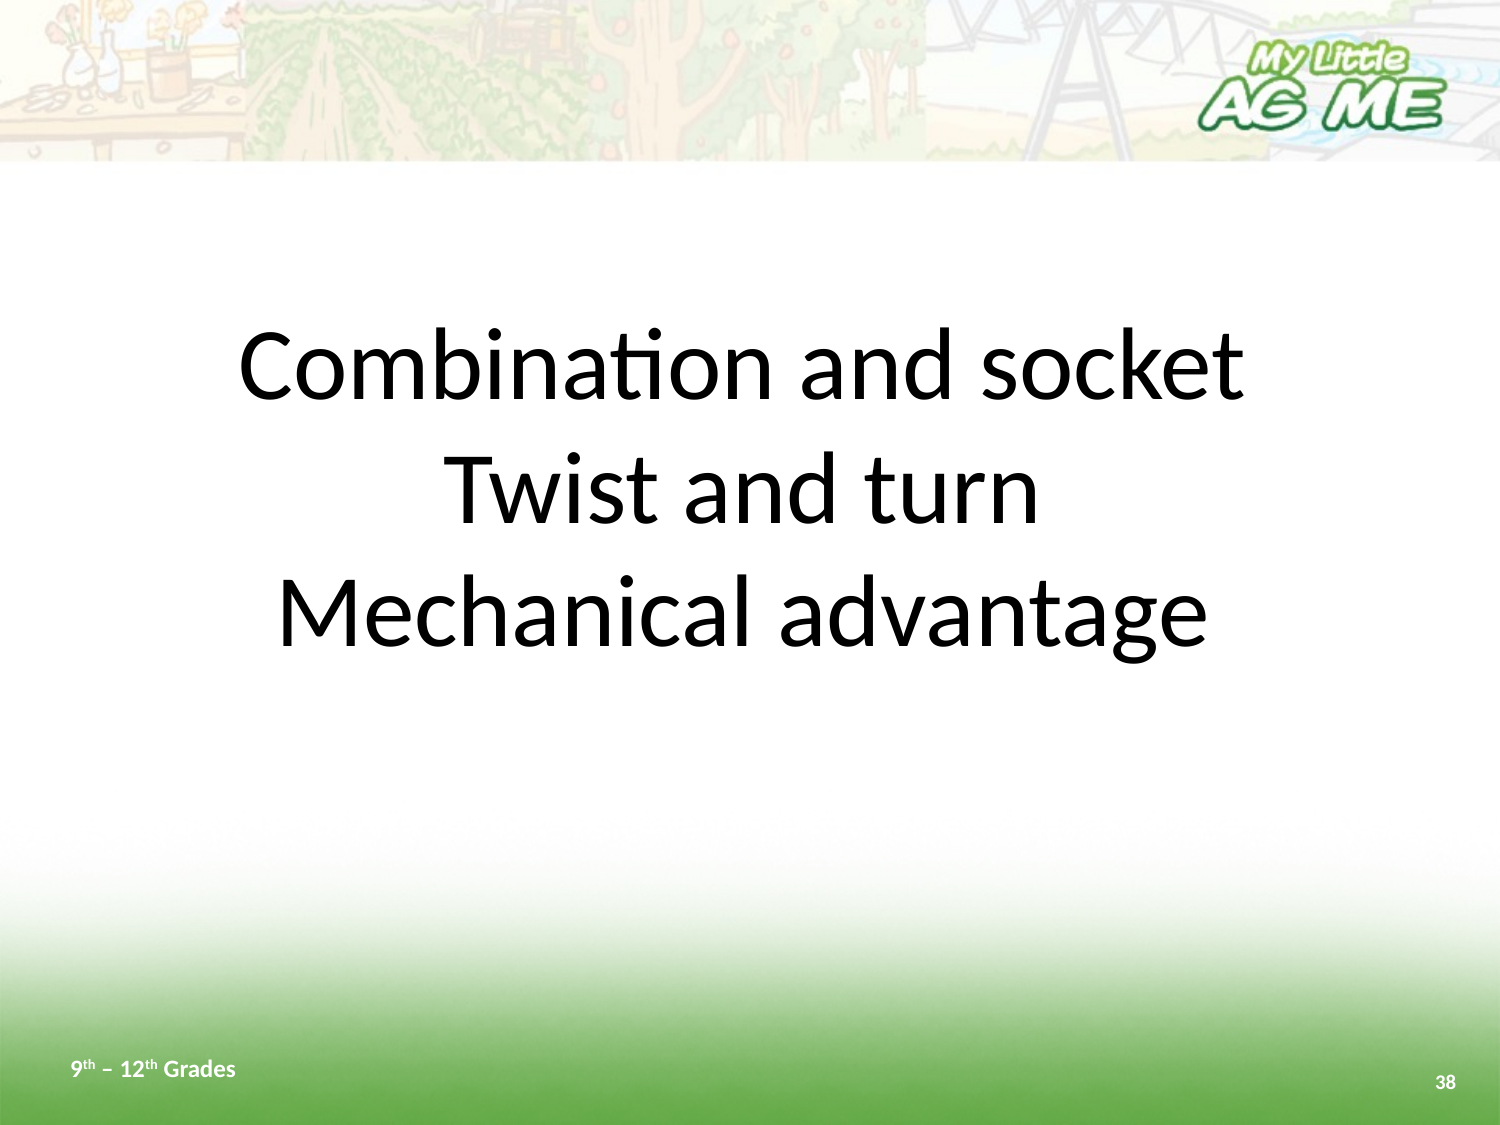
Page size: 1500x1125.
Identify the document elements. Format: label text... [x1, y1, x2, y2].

picture [0, 0, 1500, 1125]
text_box Combination and socket Twist and turn Mechanical advantage [133, 289, 1352, 675]
